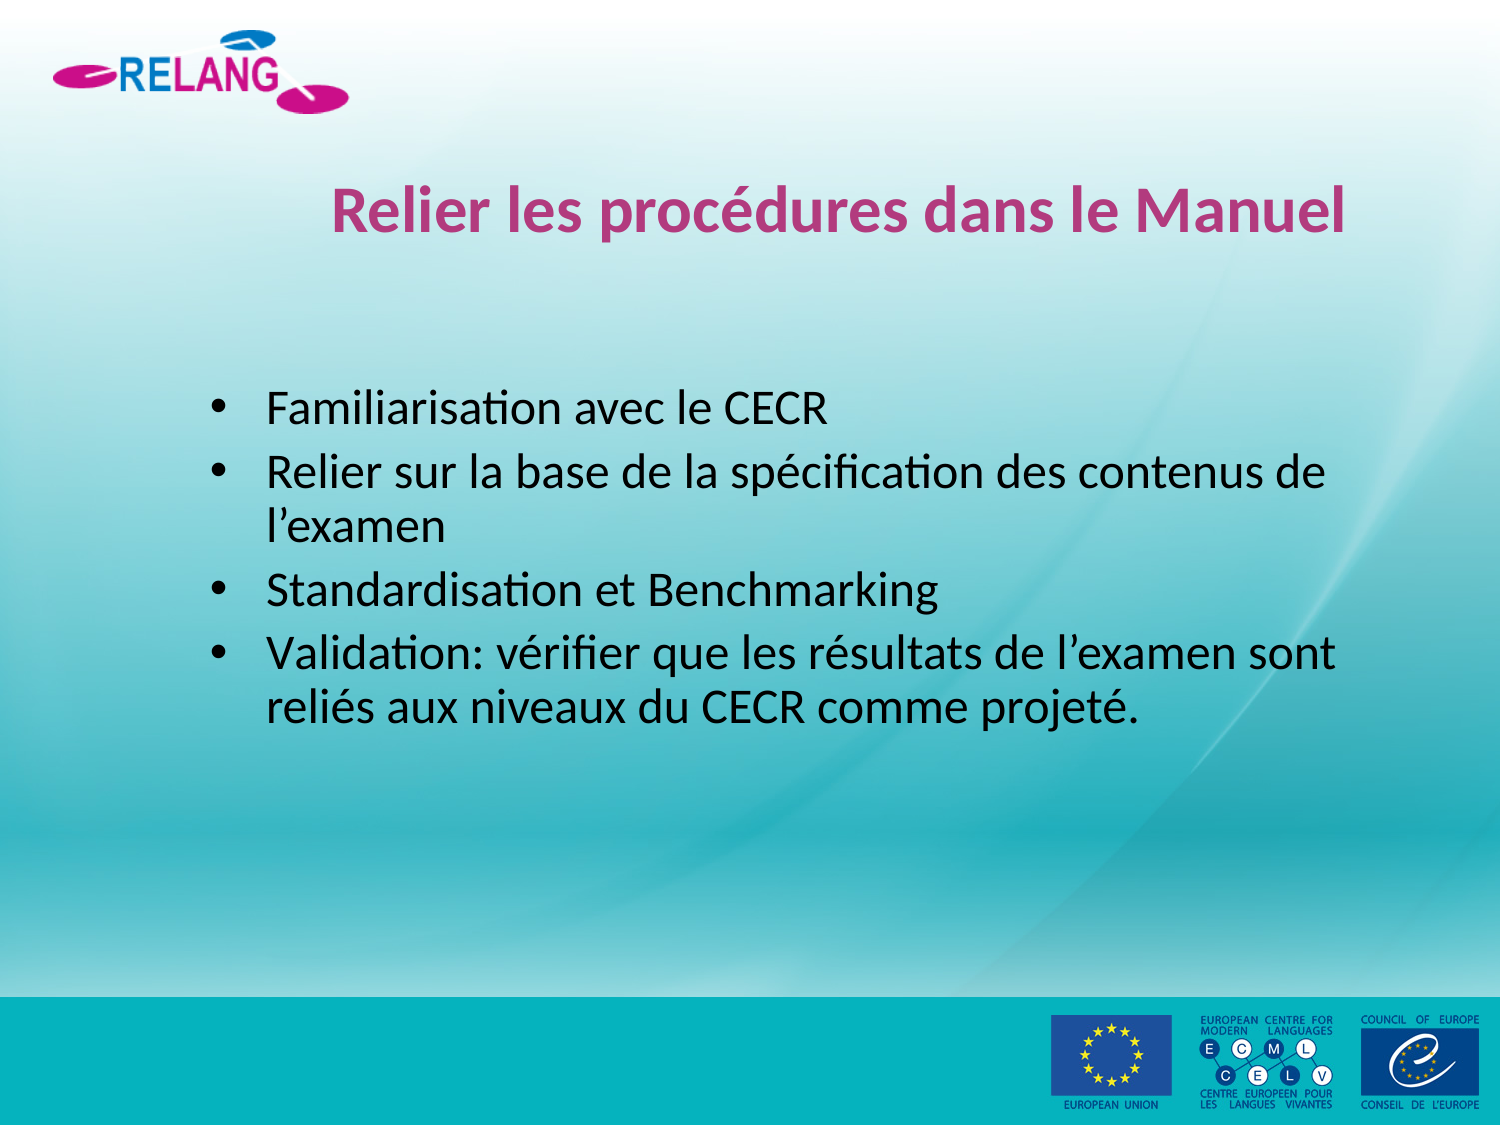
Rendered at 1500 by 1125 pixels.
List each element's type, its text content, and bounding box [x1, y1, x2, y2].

picture [0, 0, 1500, 1125]
list Familiarisation avec le CECR Relier sur la base de la spécification des contenus de l’examen Standardisation et Benchmarking Validation: vérifier que les résultats de l’examen sont reliés aux niveaux du CECR comme projeté. [194, 373, 1425, 965]
title Relier les procédures dans le Manuel [112, 112, 1500, 300]
